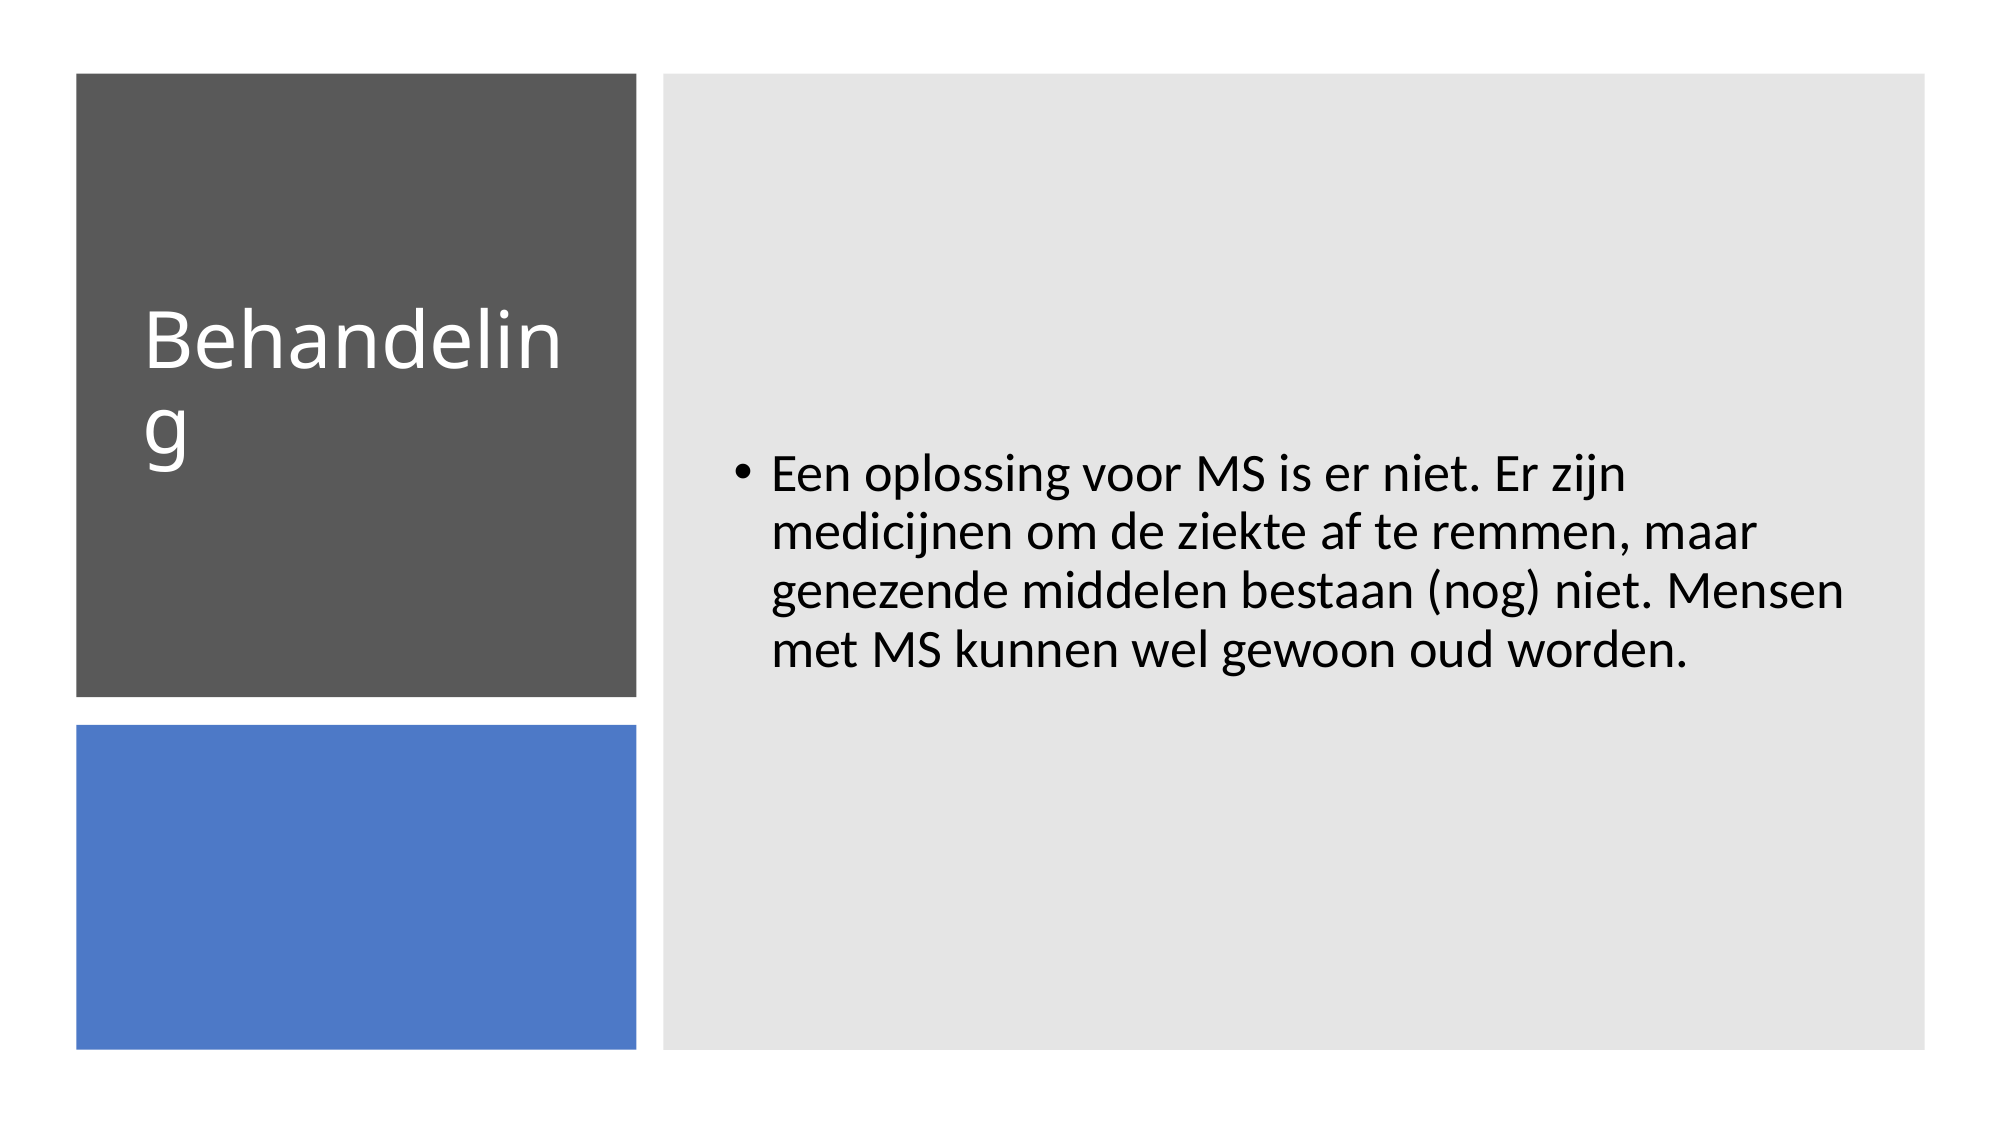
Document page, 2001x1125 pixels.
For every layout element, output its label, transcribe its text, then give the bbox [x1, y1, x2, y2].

list Een oplossing voor MS is er niet. Er zijn medicijnen om de ziekte af te remmen, maar genezende middelen bestaan (nog) niet. Mensen met MS kunnen wel gewoon oud worden. [718, 112, 1873, 1011]
title Behandeling [127, 120, 595, 652]
text_box [662, 72, 1926, 1051]
text_box [75, 72, 637, 698]
text_box [75, 724, 637, 1051]
